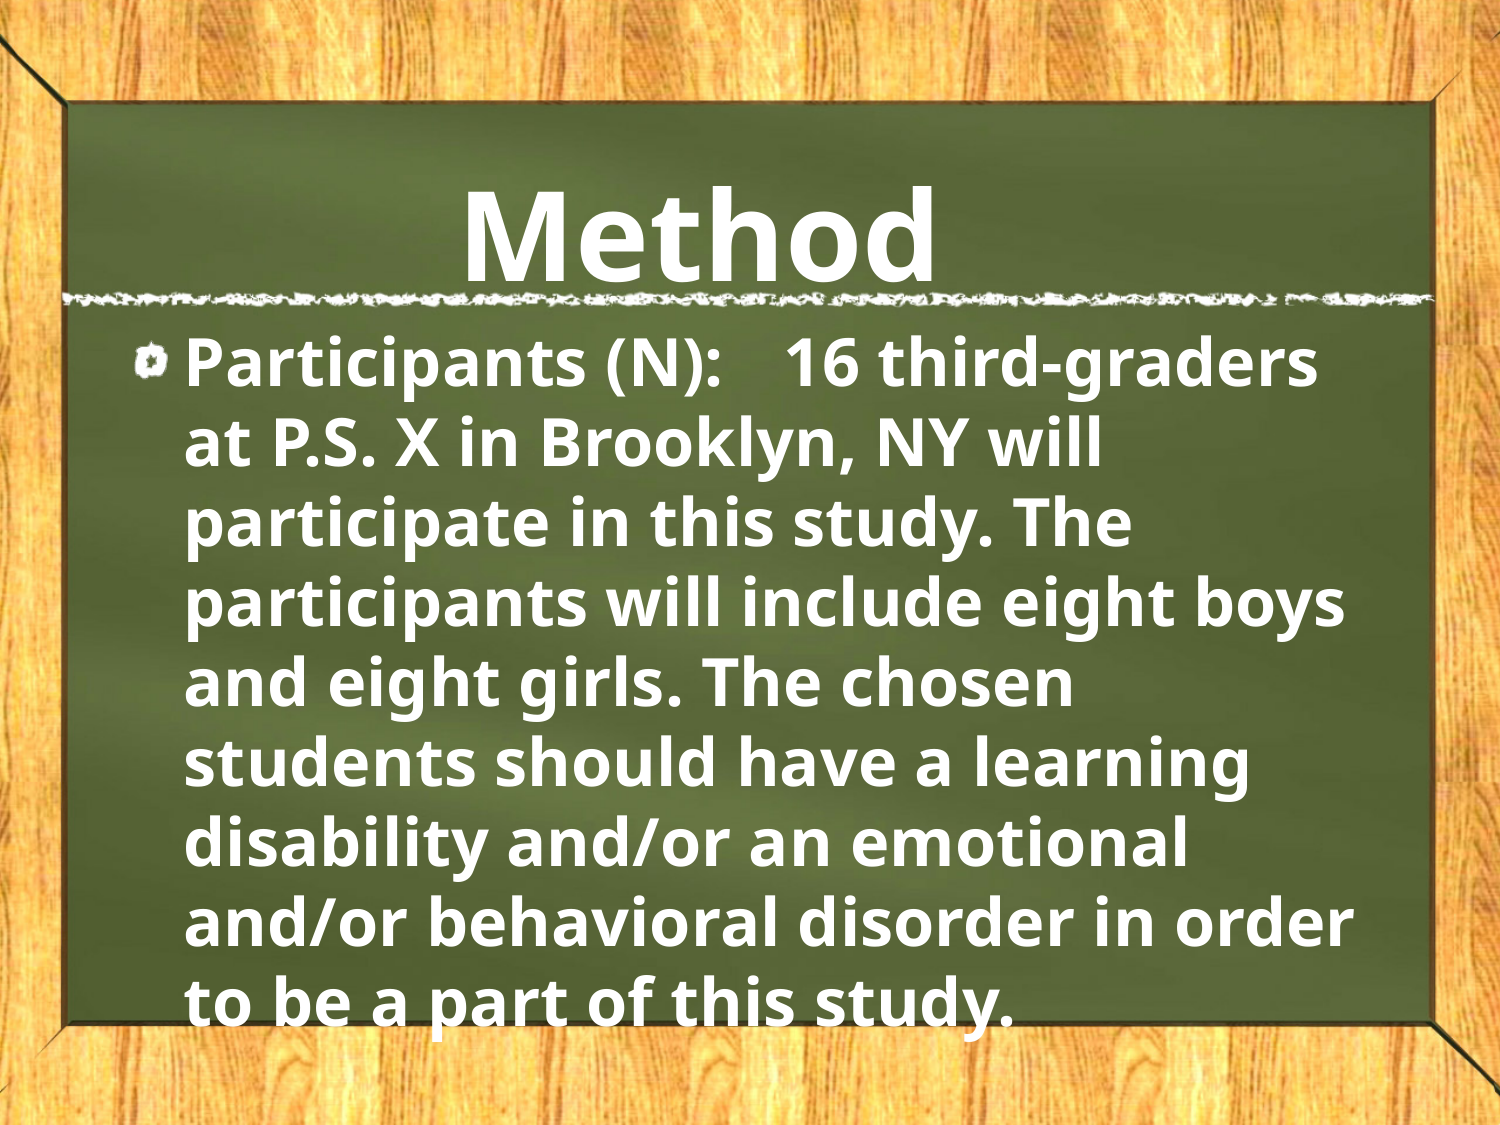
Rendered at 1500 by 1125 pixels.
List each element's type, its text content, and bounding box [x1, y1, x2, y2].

list Participants (N): 16 third-graders at P.S. X in Brooklyn, NY will participate in this study. The participants will include eight boys and eight girls. The chosen students should have a learning disability and/or an emotional and/or behavioral disorder in order to be a part of this study. [112, 312, 1388, 1013]
title Method [112, 137, 1288, 312]
picture [0, 0, 1500, 1125]
